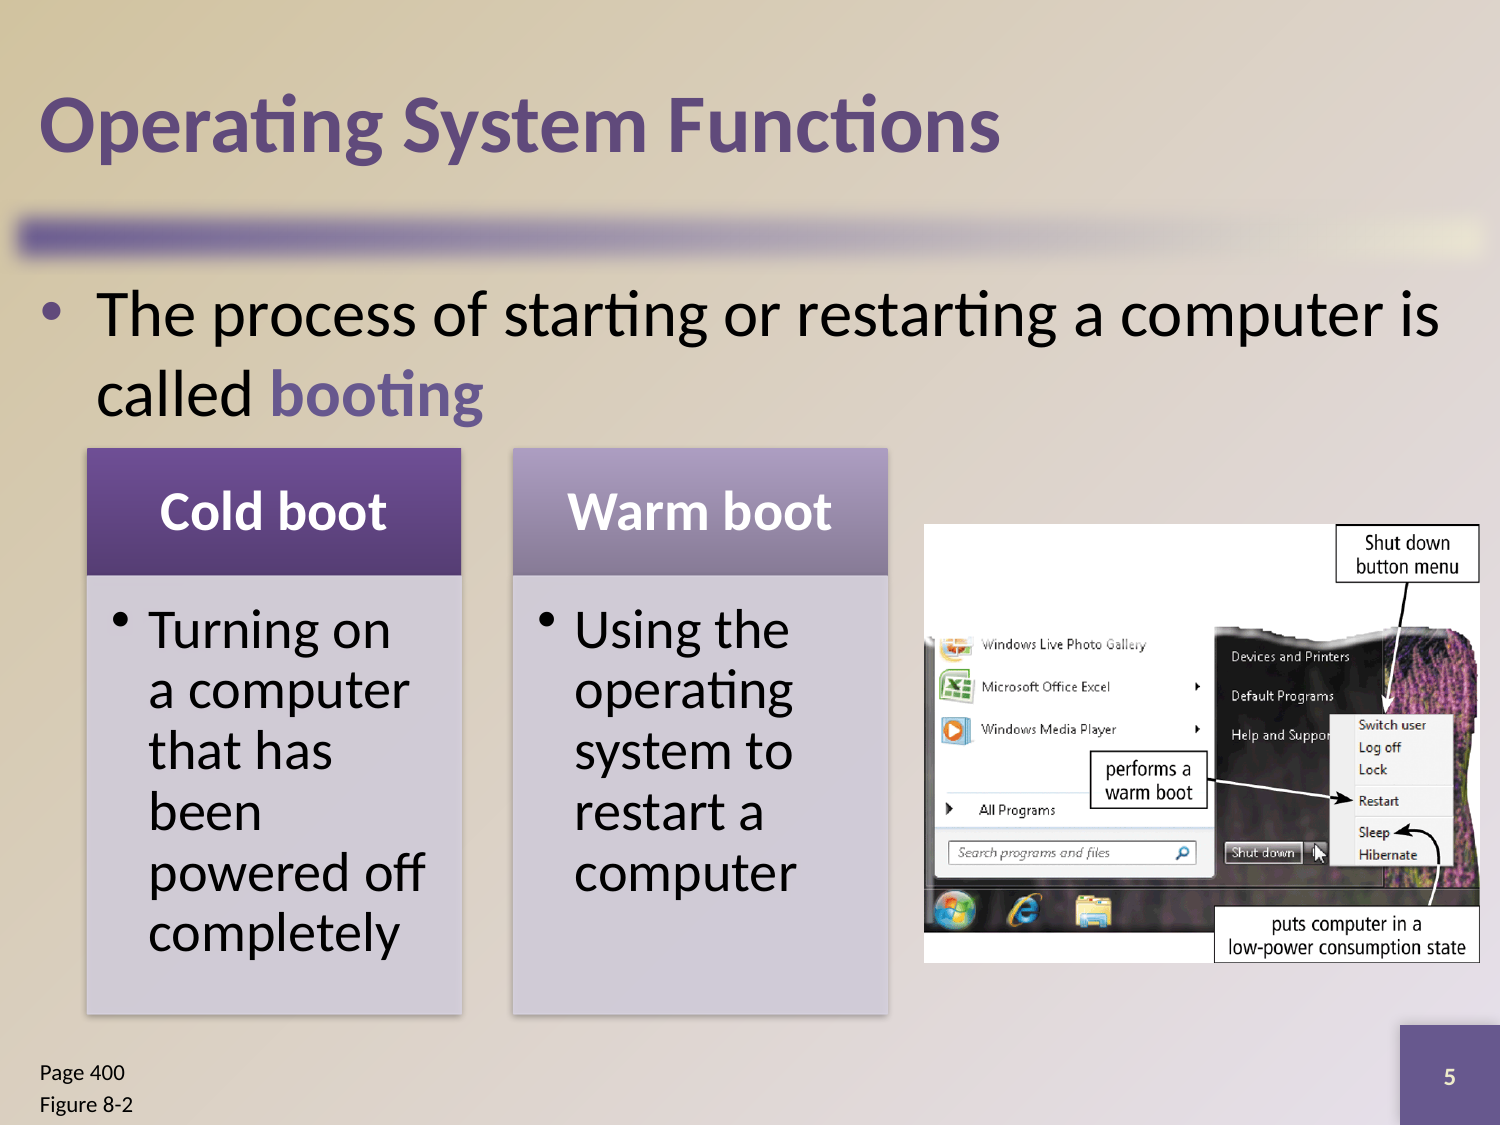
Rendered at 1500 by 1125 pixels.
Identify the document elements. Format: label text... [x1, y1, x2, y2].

list The process of starting or restarting a computer is called booting [24, 262, 1475, 1025]
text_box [87, 437, 888, 1026]
picture [924, 524, 1481, 963]
title Operating System Functions [24, 24, 1475, 213]
slide_number 5 [1400, 1025, 1500, 1125]
list Page 400 Figure 8-2 [24, 1050, 300, 1125]
